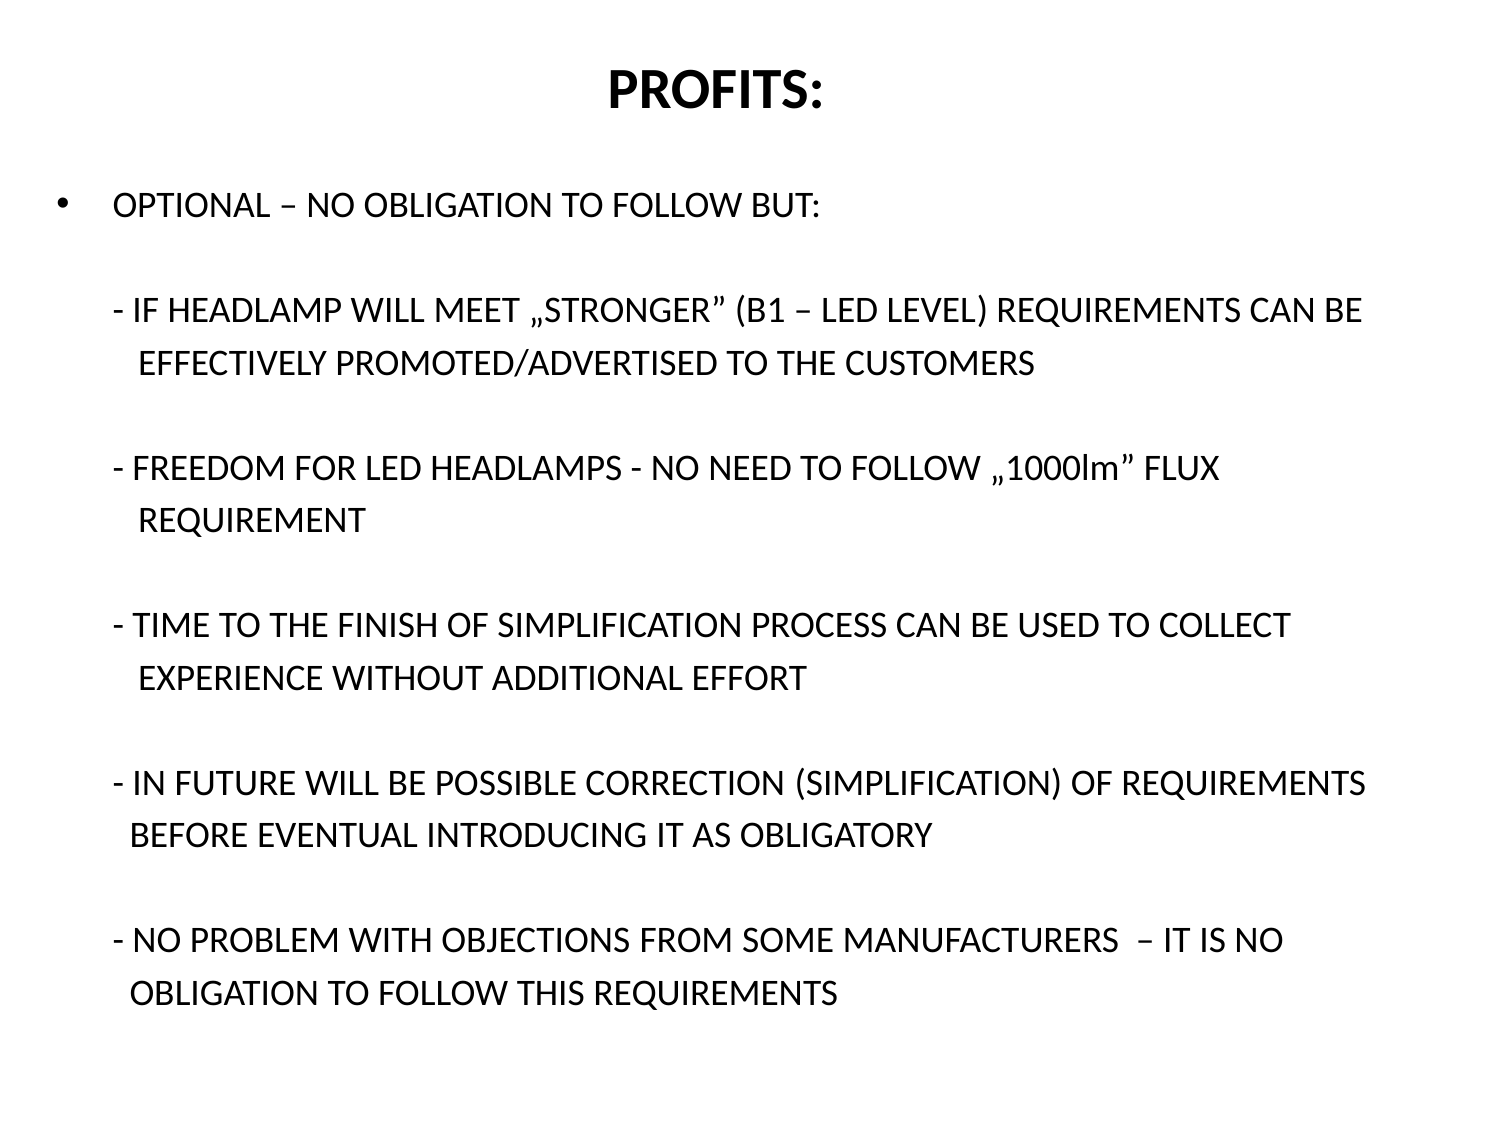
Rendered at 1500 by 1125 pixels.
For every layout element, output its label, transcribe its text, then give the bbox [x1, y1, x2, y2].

list PROFITS: OPTIONAL – NO OBLIGATION TO FOLLOW BUT: - IF HEADLAMP WILL MEET „STRONGER” (B1 – LED LEVEL) REQUIREMENTS CAN BE EFFECTIVELY PROMOTED/ADVERTISED TO THE CUSTOMERS - FREEDOM FOR LED HEADLAMPS - NO NEED TO FOLLOW „1000lm” FLUX REQUIREMENT - TIME TO THE FINISH OF SIMPLIFICATION PROCESS CAN BE USED TO COLLECT EXPERIENCE WITHOUT ADDITIONAL EFFORT - IN FUTURE WILL BE POSSIBLE CORRECTION (SIMPLIFICATION) OF REQUIREMENTS BEFORE EVENTUAL INTRODUCING IT AS OBLIGATORY - NO PROBLEM WITH OBJECTIONS FROM SOME MANUFACTURERS – IT IS NO OBLIGATION TO FOLLOW THIS REQUIREMENTS [41, 42, 1392, 1078]
